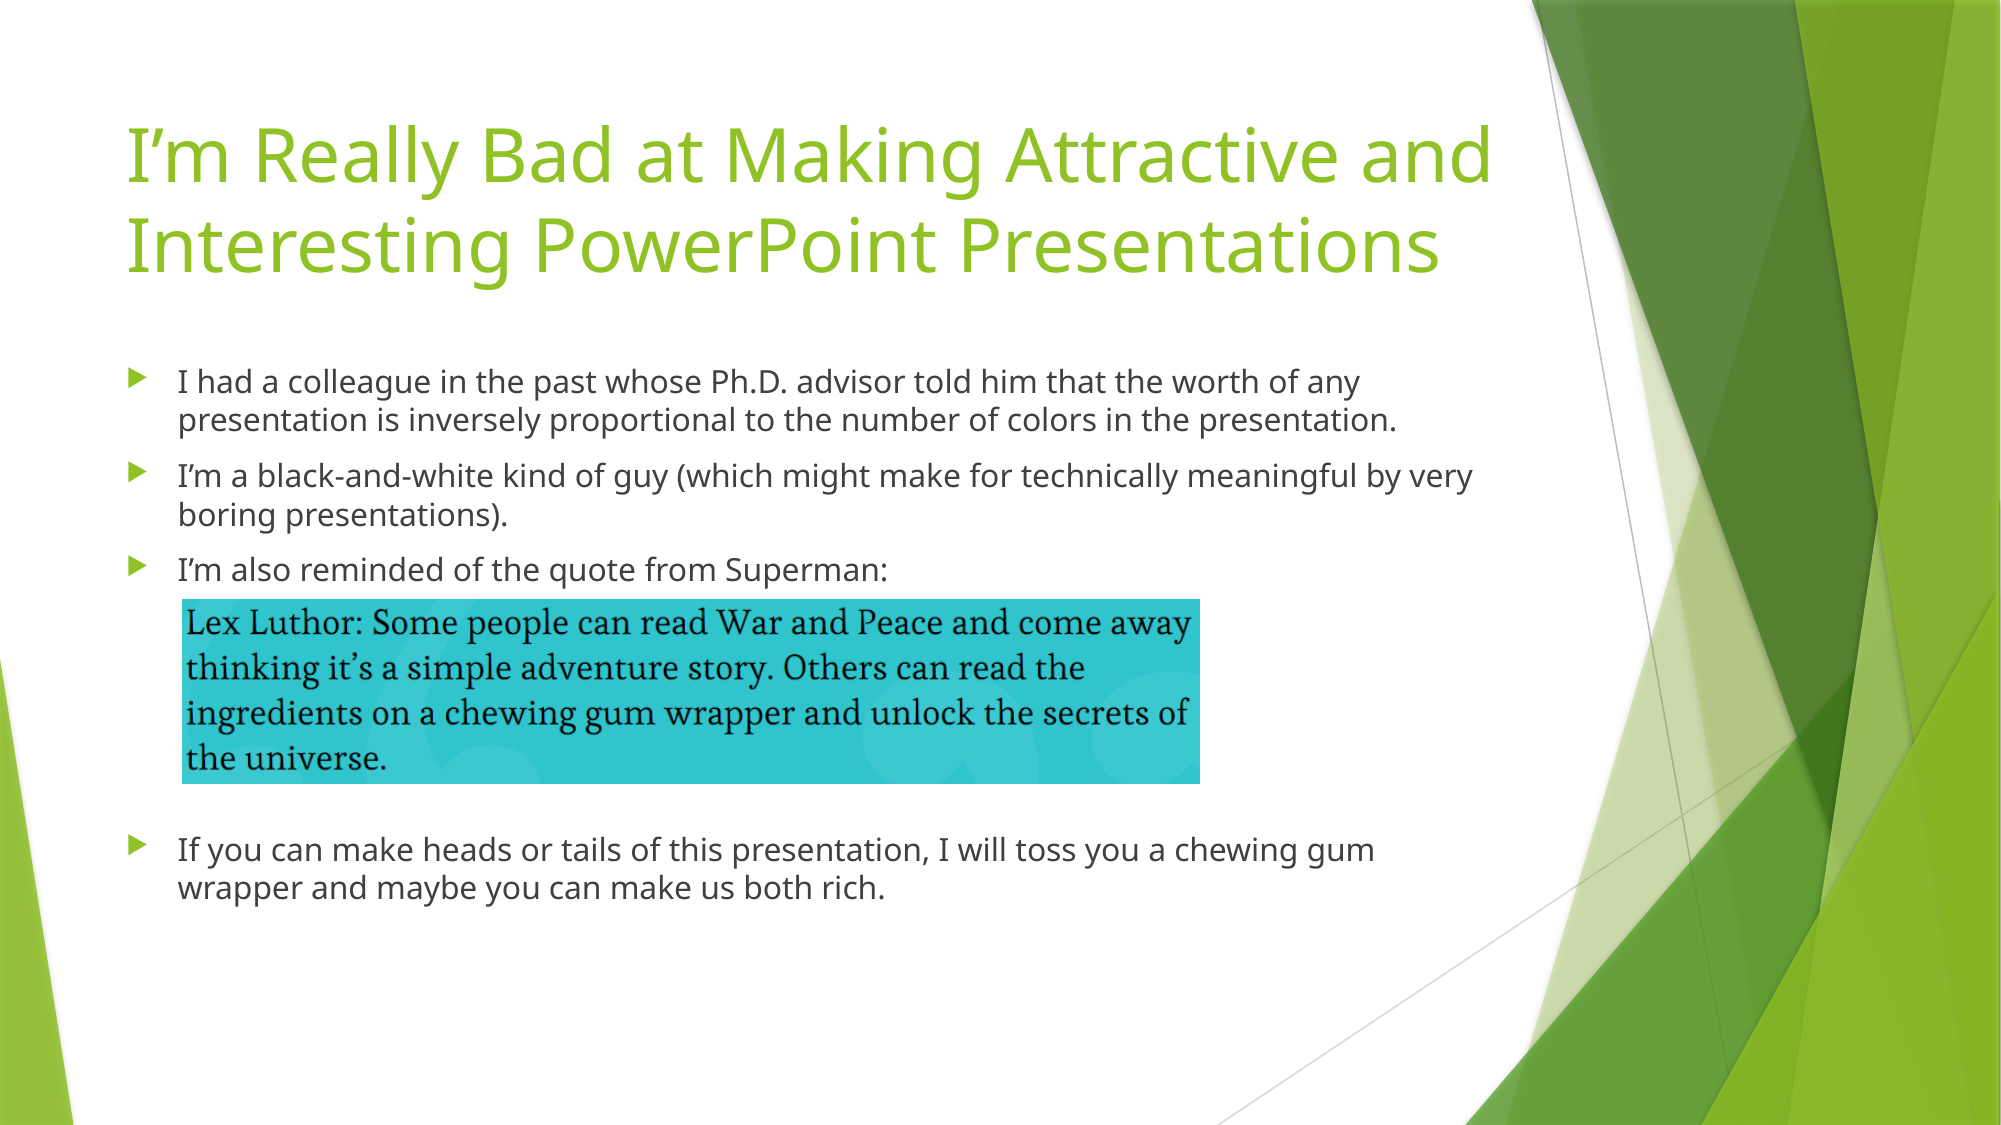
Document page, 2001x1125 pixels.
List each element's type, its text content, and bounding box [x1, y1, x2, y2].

title I’m Really Bad at Making Attractive and Interesting PowerPoint Presentations [111, 99, 1522, 317]
picture [181, 598, 1201, 785]
list I had a colleague in the past whose Ph.D. advisor told him that the worth of any presentation is inversely proportional to the number of colors in the presentation. I’m a black-and-white kind of guy (which might make for technically meaningful by very boring presentations). I’m also reminded of the quote from Superman: If you can make heads or tails of this presentation, I will toss you a chewing gum wrapper and maybe you can make us both rich. [111, 354, 1522, 992]
